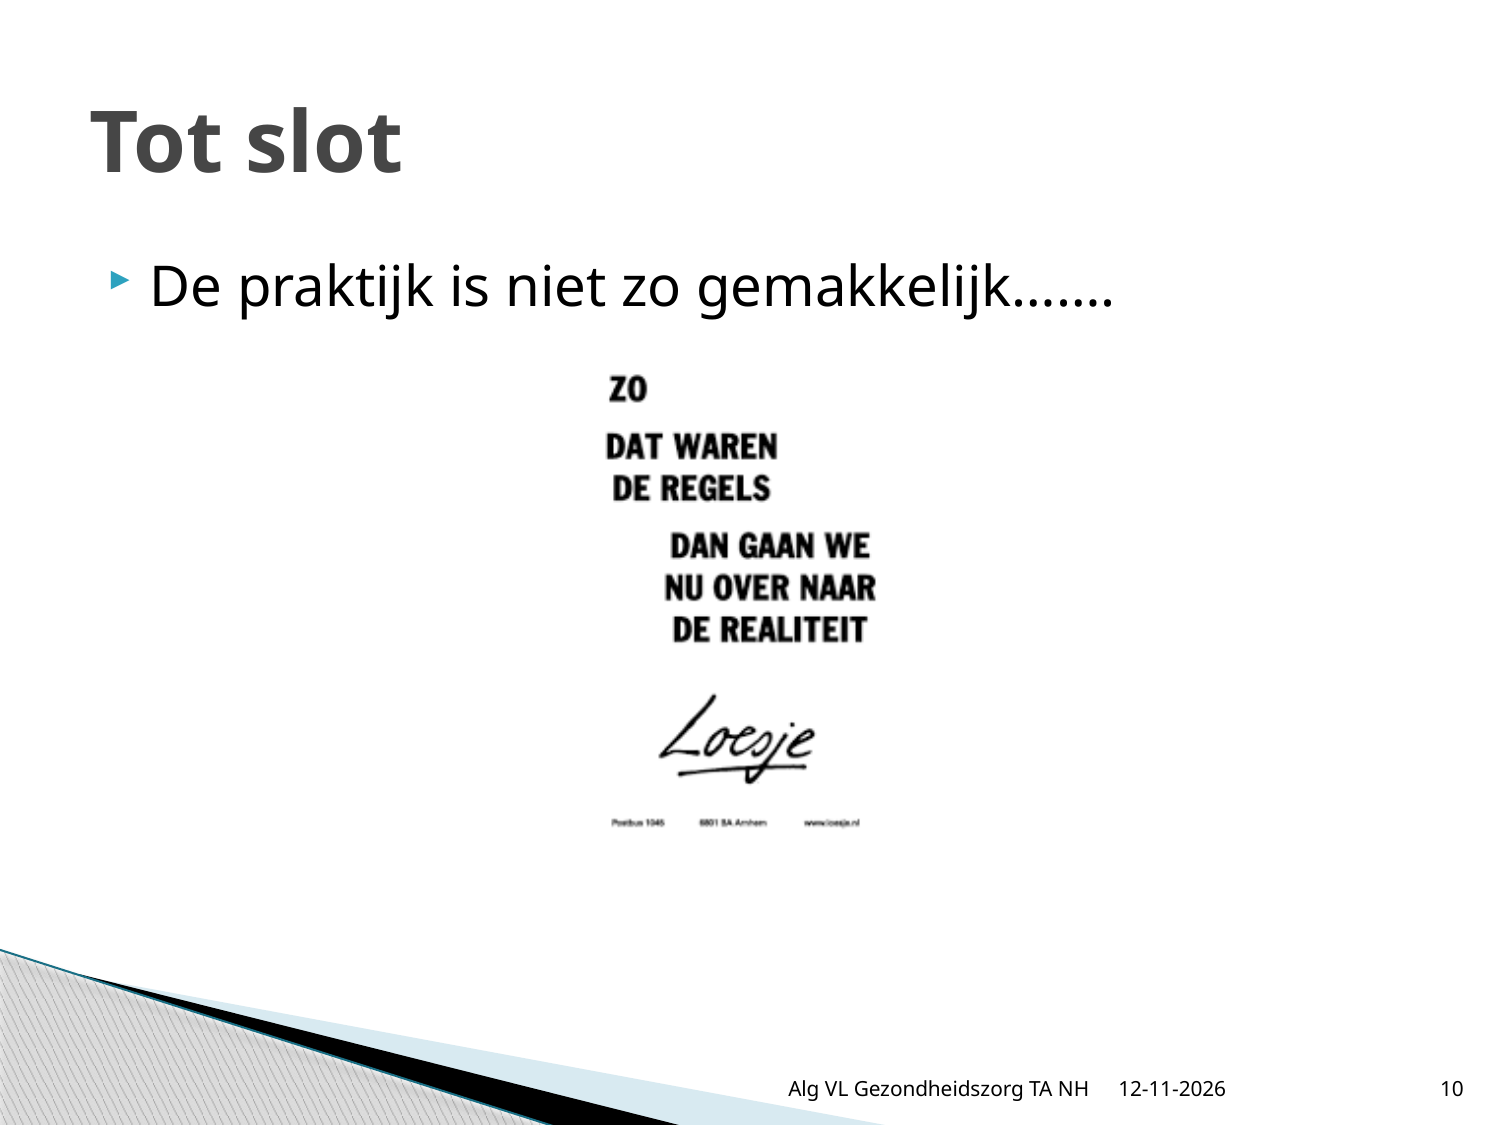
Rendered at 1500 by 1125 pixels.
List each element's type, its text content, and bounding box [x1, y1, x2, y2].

picture [548, 325, 923, 849]
list De praktijk is niet zo gemakkelijk……. [75, 243, 1425, 986]
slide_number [1105, 1051, 1418, 1112]
footer Alg VL Gezondheidszorg TA NH [718, 1051, 1105, 1112]
title Tot slot [75, 45, 1425, 233]
slide_number 10 [1418, 1051, 1479, 1112]
